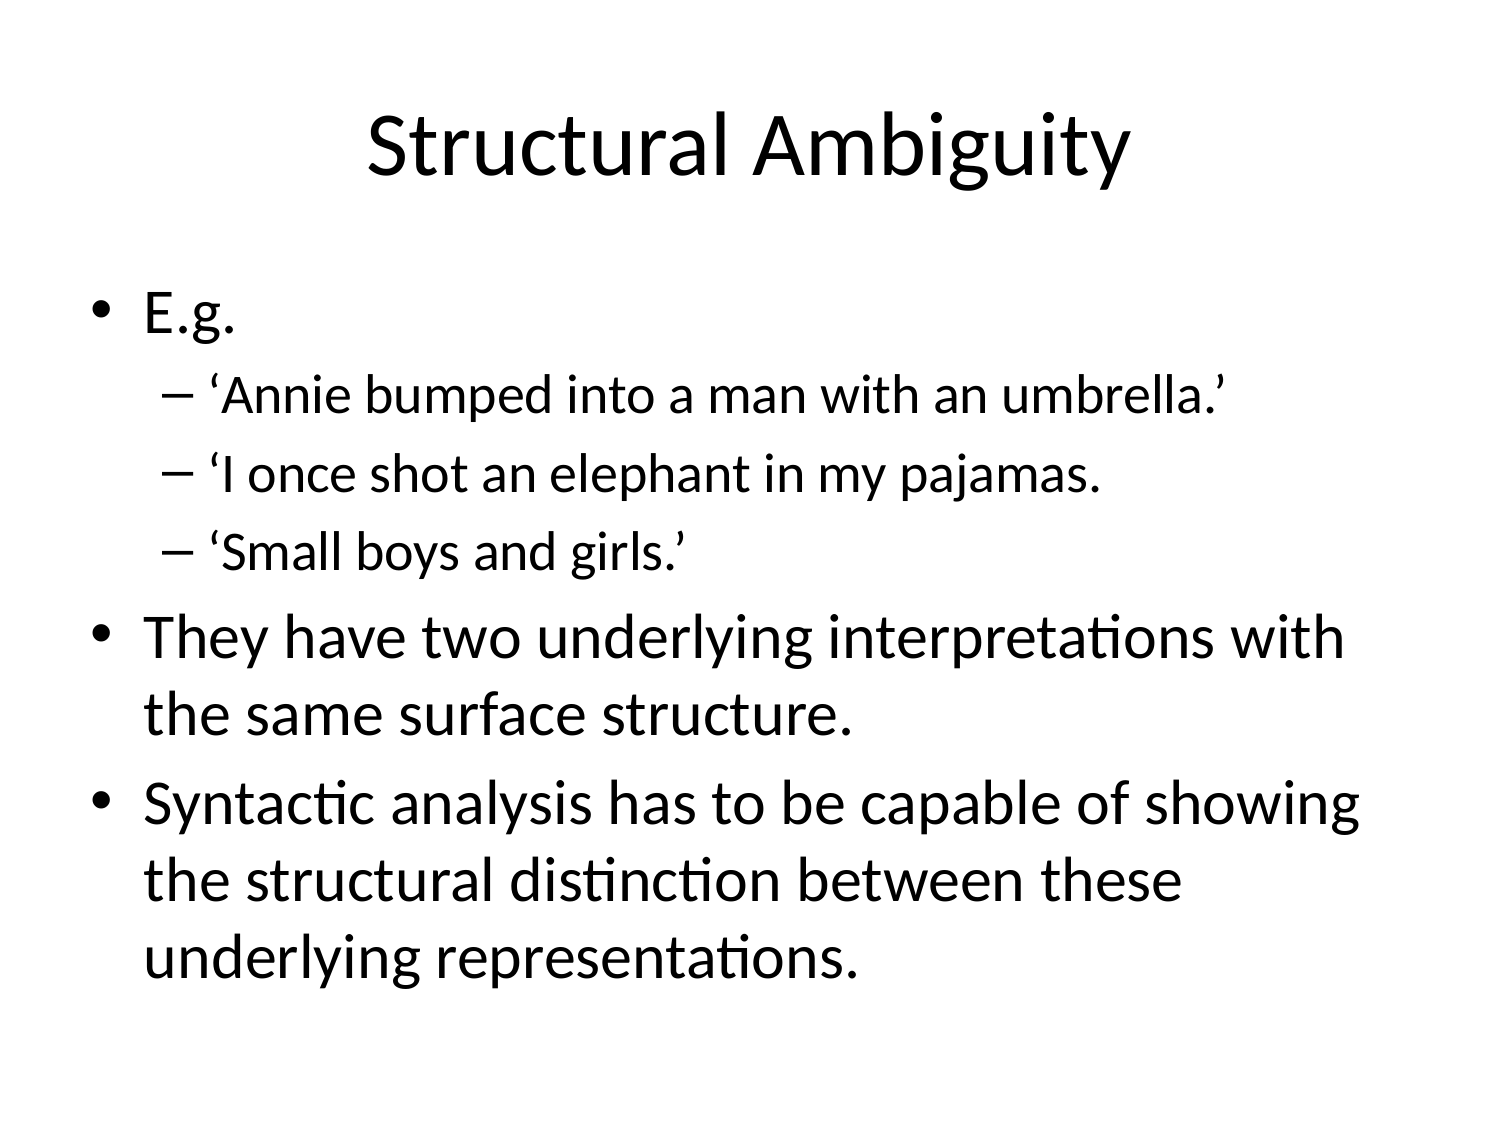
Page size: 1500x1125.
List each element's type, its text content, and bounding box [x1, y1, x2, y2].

list E.g. ‘Annie bumped into a man with an umbrella.’ ‘I once shot an elephant in my pajamas. ‘Small boys and girls.’ They have two underlying interpretations with the same surface structure. Syntactic analysis has to be capable of showing the structural distinction between these underlying representations. [75, 262, 1425, 1005]
title Structural Ambiguity [75, 45, 1425, 233]
